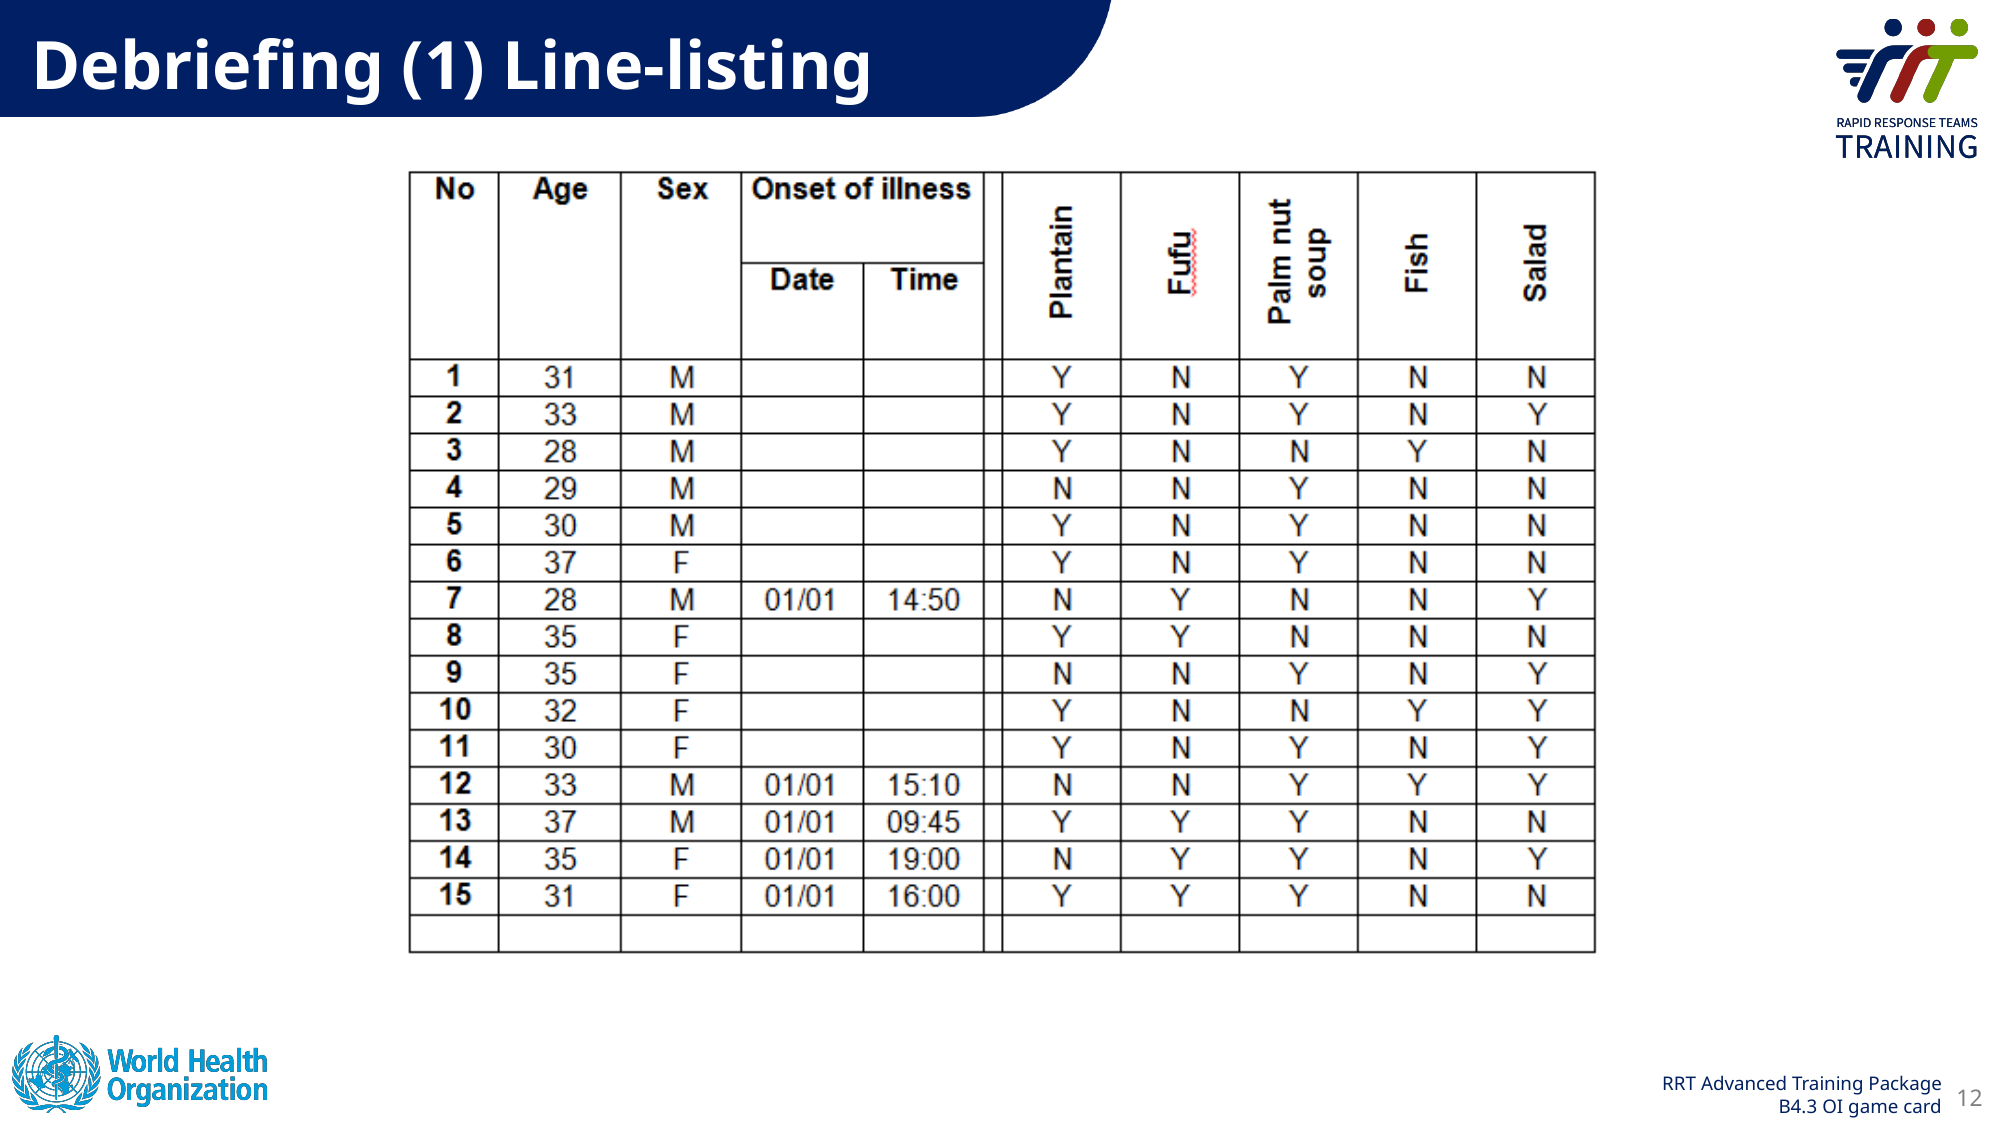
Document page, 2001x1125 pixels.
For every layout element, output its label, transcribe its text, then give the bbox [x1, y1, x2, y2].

picture [36, 1088, 78, 1105]
picture [1835, 19, 1978, 167]
picture [59, 1035, 267, 1113]
picture [24, 1054, 36, 1087]
picture [40, 1062, 47, 1070]
picture [46, 1056, 54, 1062]
picture [22, 1062, 26, 1077]
picture [30, 1083, 37, 1091]
picture [12, 1083, 48, 1113]
picture [34, 1054, 43, 1078]
picture [0, 0, 1113, 117]
picture [12, 1035, 54, 1068]
picture [50, 1108, 62, 1113]
picture [391, 151, 1609, 974]
picture [71, 1053, 90, 1091]
text_box Debriefing (1) Line-listing [23, 15, 1580, 121]
